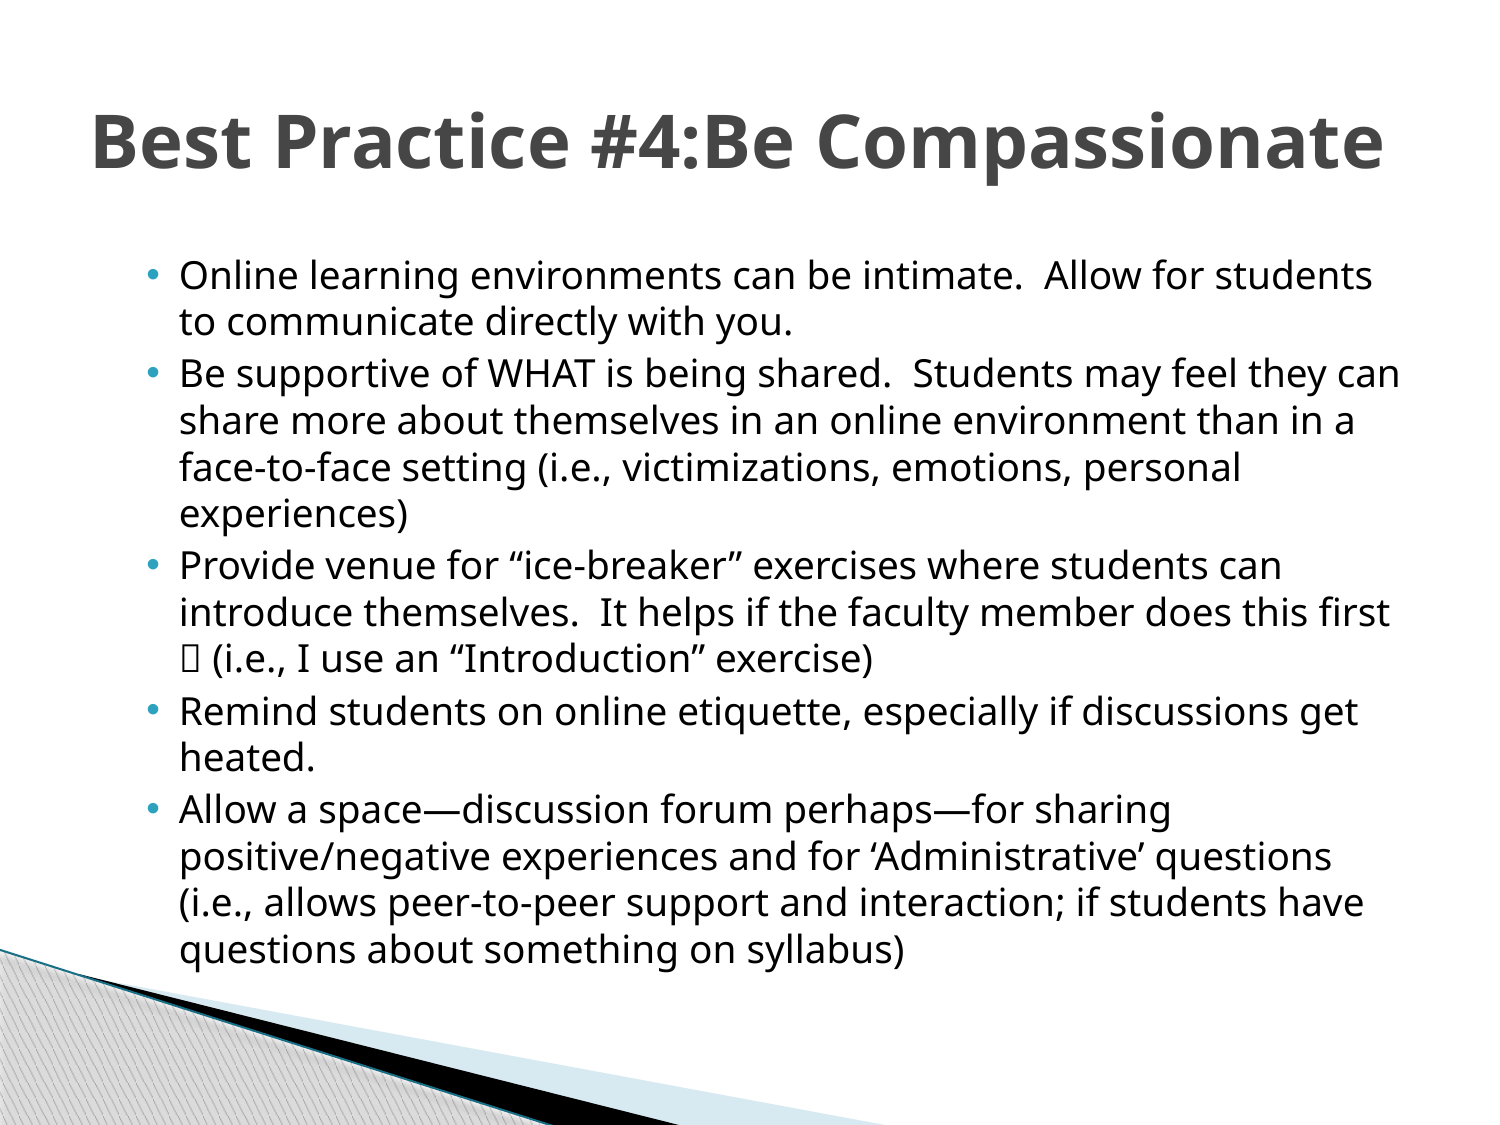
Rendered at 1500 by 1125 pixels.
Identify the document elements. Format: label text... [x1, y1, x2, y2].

list Online learning environments can be intimate. Allow for students to communicate directly with you. Be supportive of WHAT is being shared. Students may feel they can share more about themselves in an online environment than in a face-to-face setting (i.e., victimizations, emotions, personal experiences) Provide venue for “ice-breaker” exercises where students can introduce themselves. It helps if the faculty member does this first  (i.e., I use an “Introduction” exercise) Remind students on online etiquette, especially if discussions get heated. Allow a space—discussion forum perhaps—for sharing positive/negative experiences and for ‘Administrative’ questions (i.e., allows peer-to-peer support and interaction; if students have questions about something on syllabus) [75, 243, 1425, 986]
title Best Practice #4:Be Compassionate [75, 45, 1425, 233]
